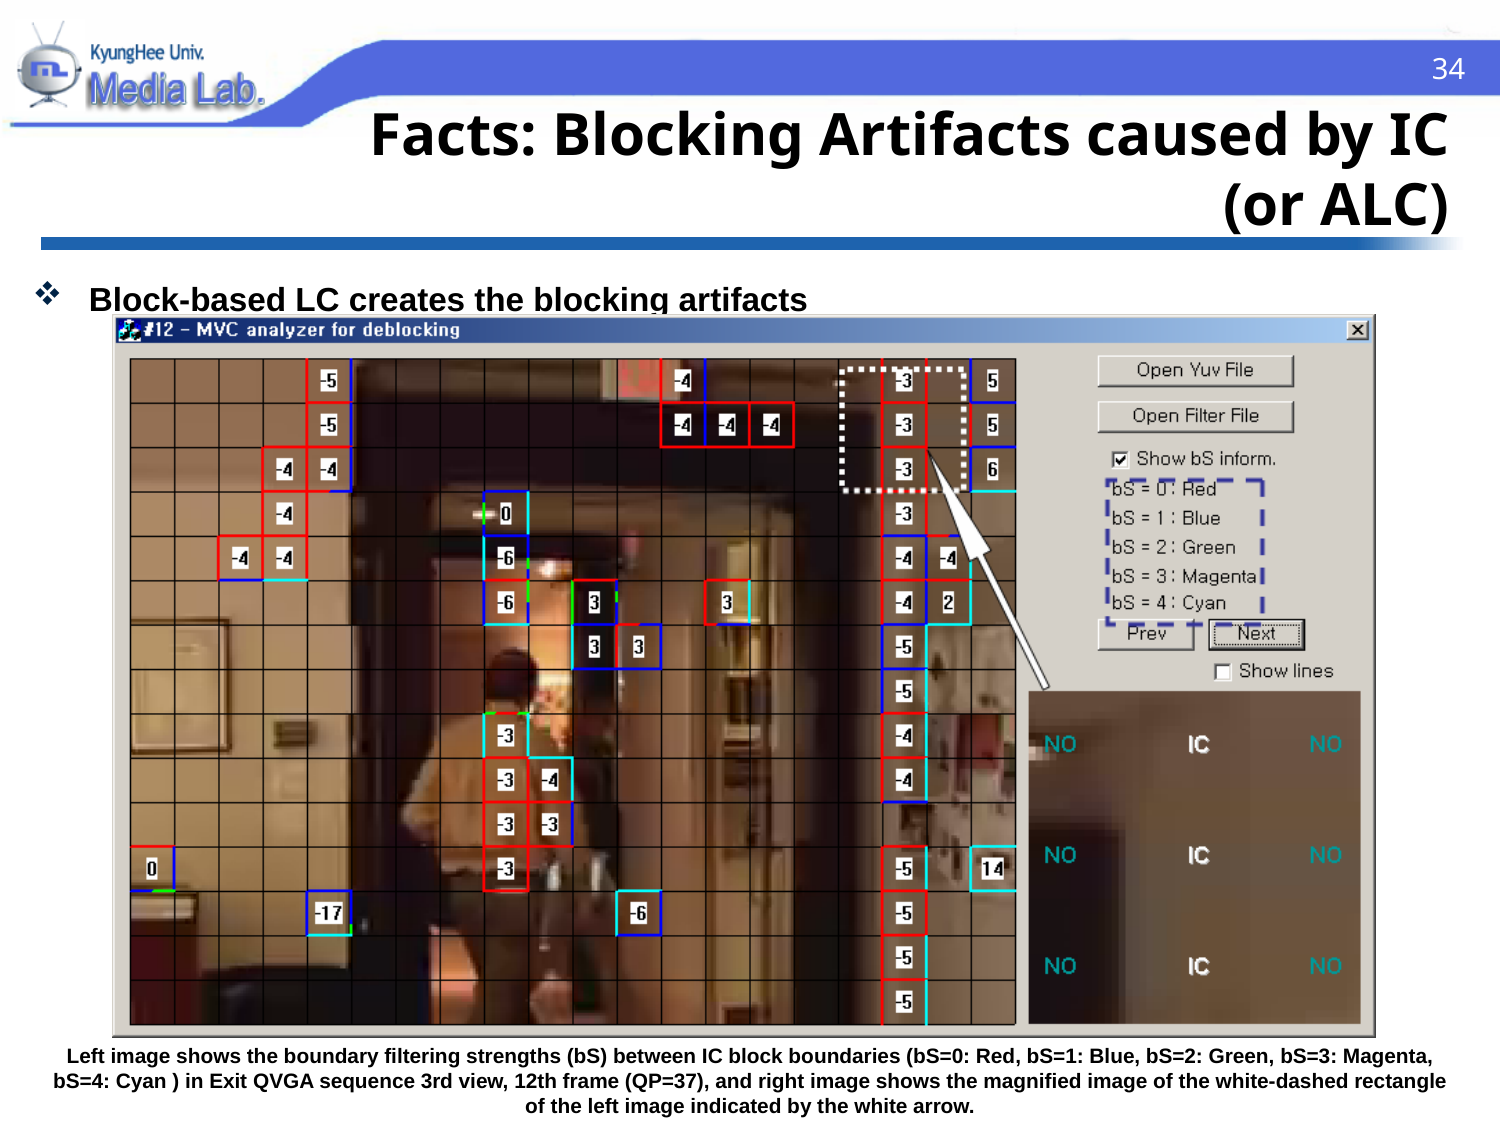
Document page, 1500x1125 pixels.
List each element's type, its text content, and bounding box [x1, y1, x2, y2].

picture [111, 314, 1377, 1039]
title Facts: Blocking Artifacts caused by IC (or ALC) [312, 101, 1465, 233]
text_box Left image shows the boundary filtering strengths (bS) between IC block boundaries (bS=0: Red, bS=1: Blue, bS=2: Green, bS=3: Magenta, bS=4: Cyan ) in Exit QVGA sequence 3rd view, 12th frame (QP=37), and right image shows the magnified image of the white-dashed rectangle of the left image indicated by the white arrow. [26, 1034, 1474, 1125]
picture [0, 0, 1500, 138]
list Block-based LC creates the blocking artifacts [17, 262, 1483, 1107]
picture [41, 237, 1500, 250]
slide_number 34 [1403, 42, 1481, 93]
